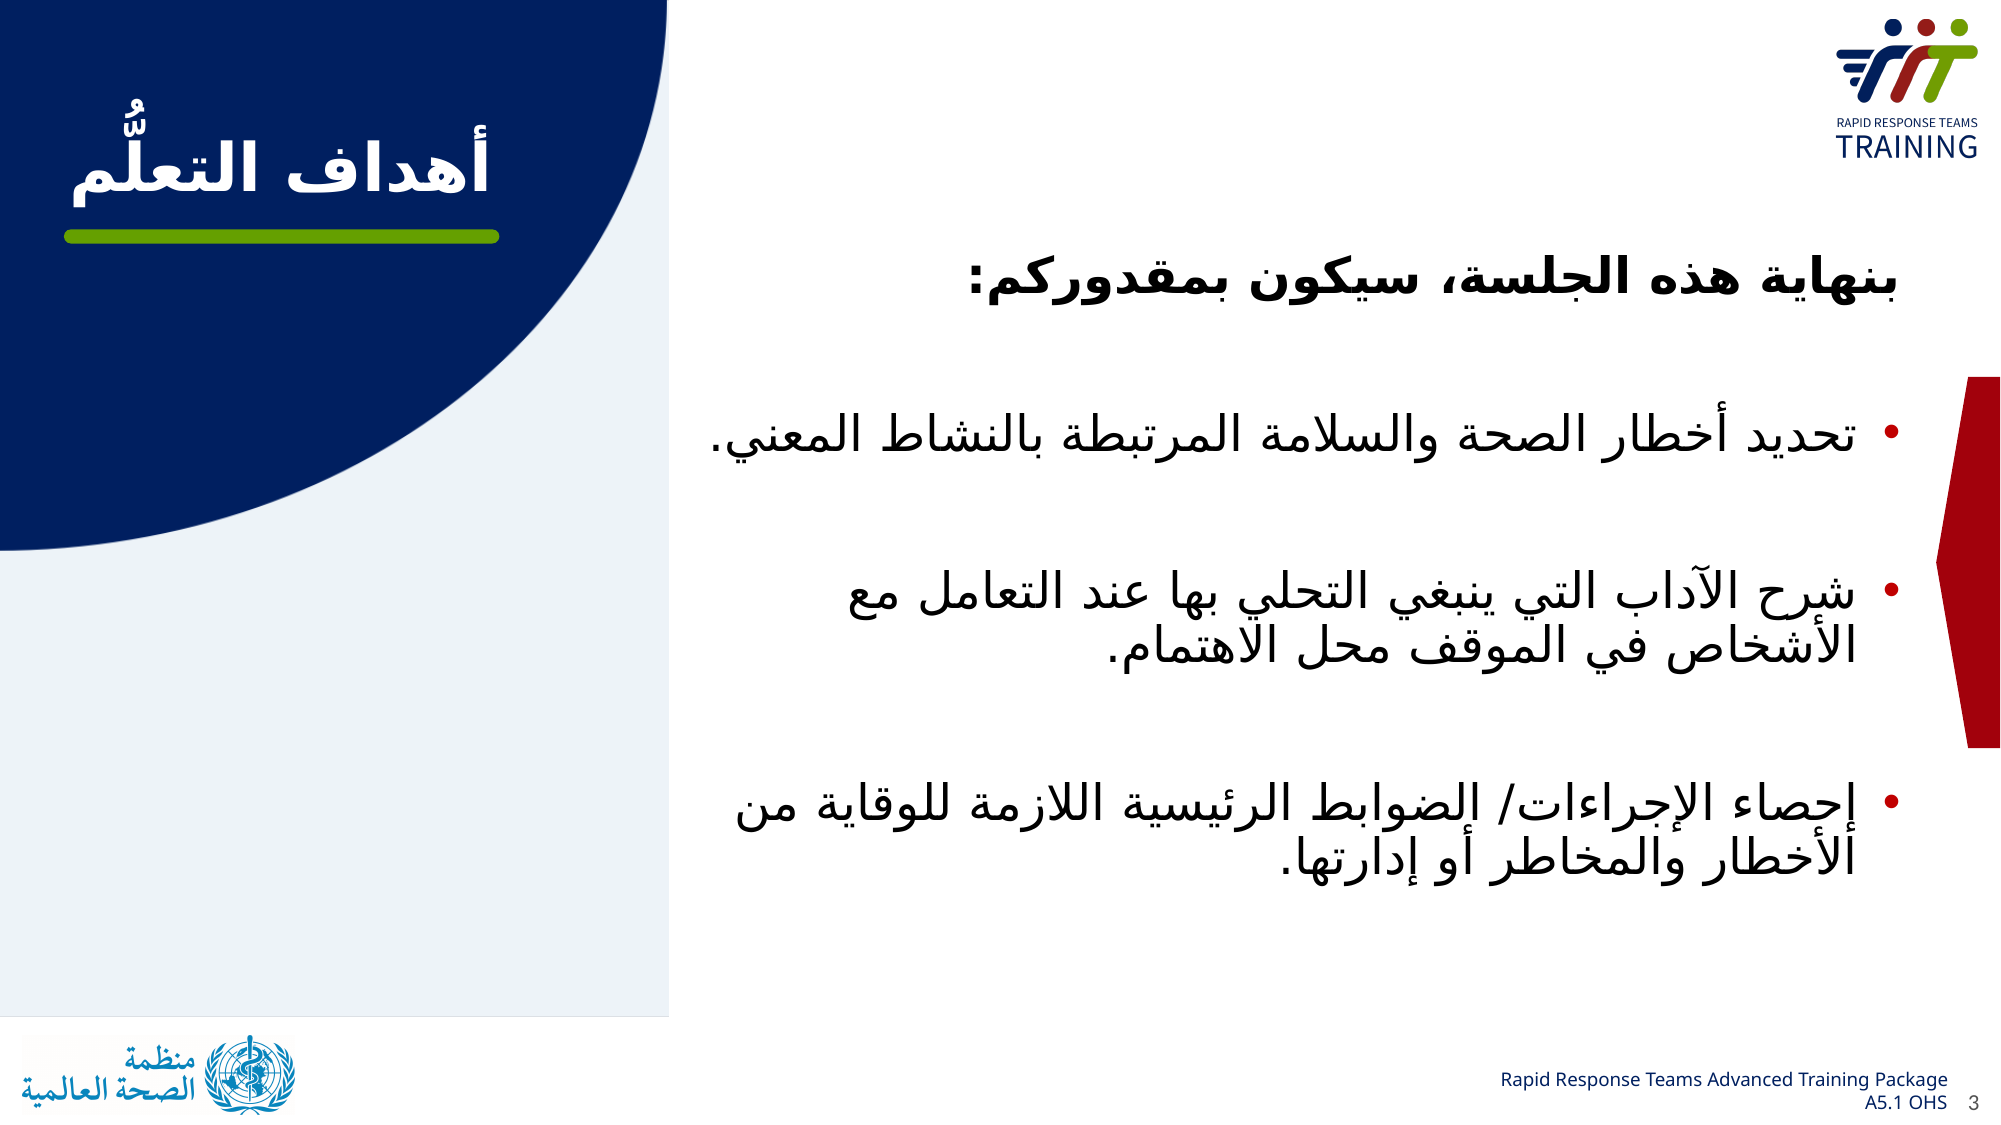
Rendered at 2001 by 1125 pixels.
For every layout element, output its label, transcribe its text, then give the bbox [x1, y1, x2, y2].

list بنهاية هذه الجلسة، سيكون بمقدوركم: تحديد أخطار الصحة والسلامة المرتبطة بالنشاط المعني. شرح الآداب التي ينبغي التحلي بها عند التعامل مع الأشخاص في الموقف محل الاهتمام. إحصاء الإجراءات/ الضوابط الرئيسية اللازمة للوقاية من الأخطار والمخاطر أو إدارتها. [672, 241, 1909, 938]
picture [1835, 19, 1978, 167]
picture [22, 1035, 295, 1115]
text_box [63, 229, 500, 244]
picture [252, 1050, 258, 1059]
title أهداف التعلُّم [0, 11, 502, 330]
slide_number 3 [1882, 1037, 1912, 1082]
picture [0, 0, 669, 1018]
